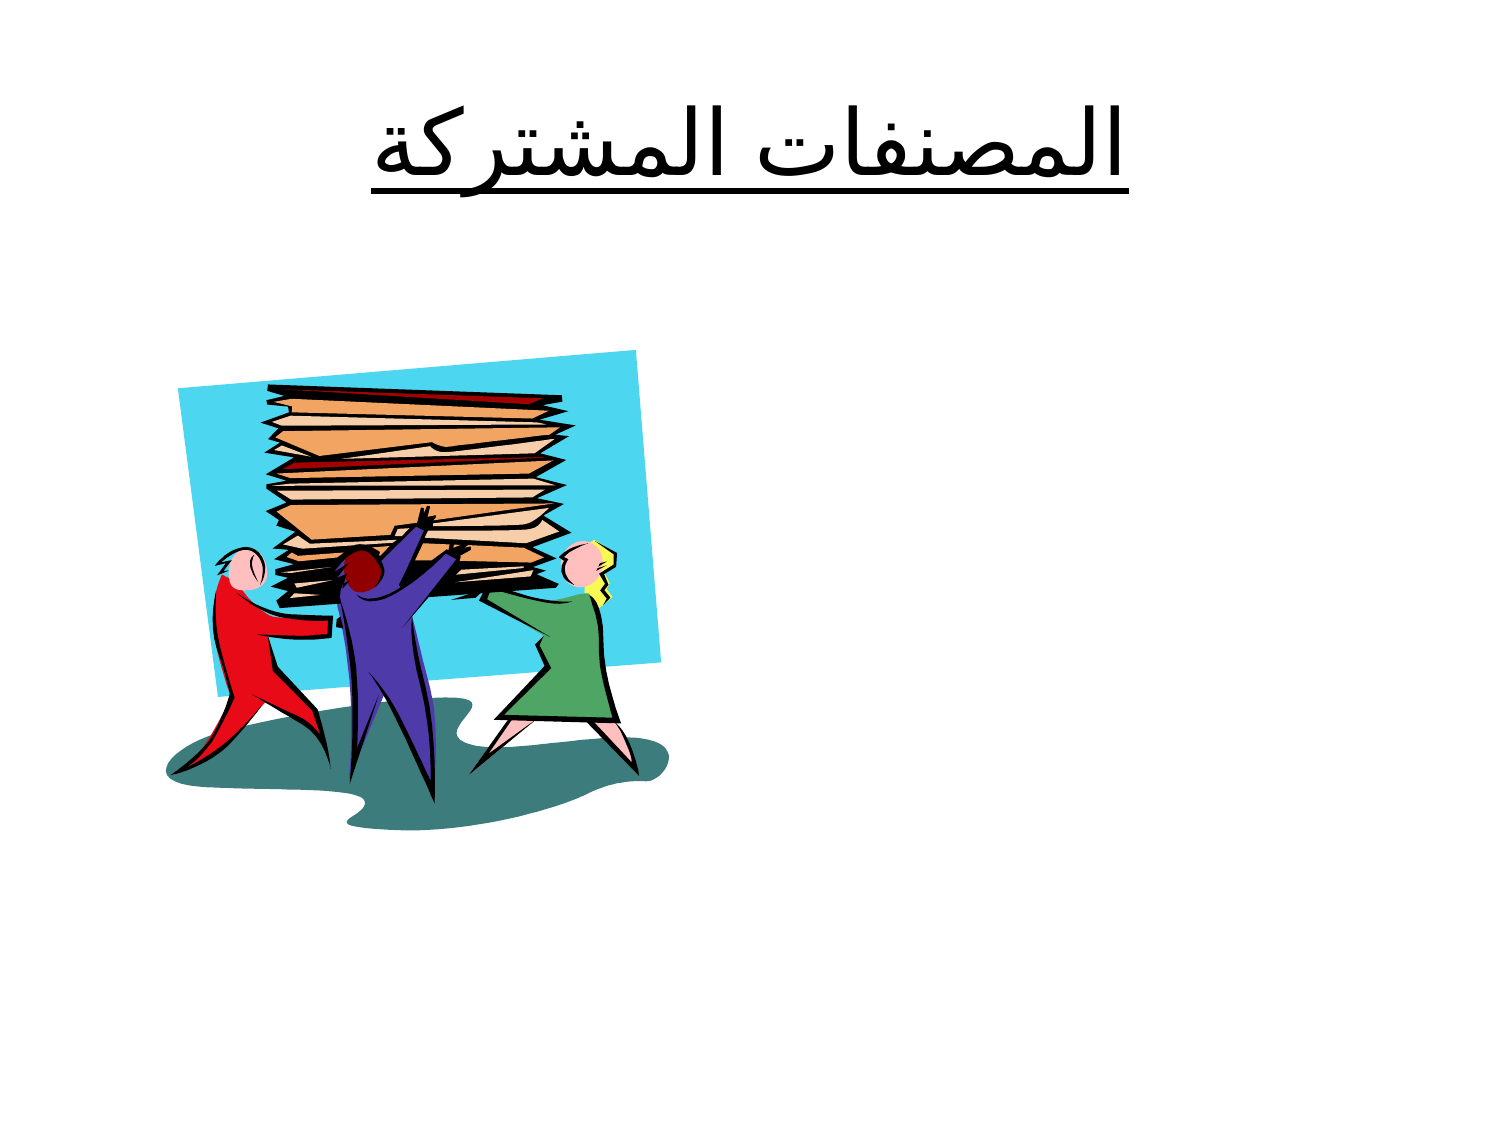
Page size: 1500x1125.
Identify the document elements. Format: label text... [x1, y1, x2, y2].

picture [135, 349, 692, 835]
title المصنفات المشتركة [75, 45, 1425, 233]
